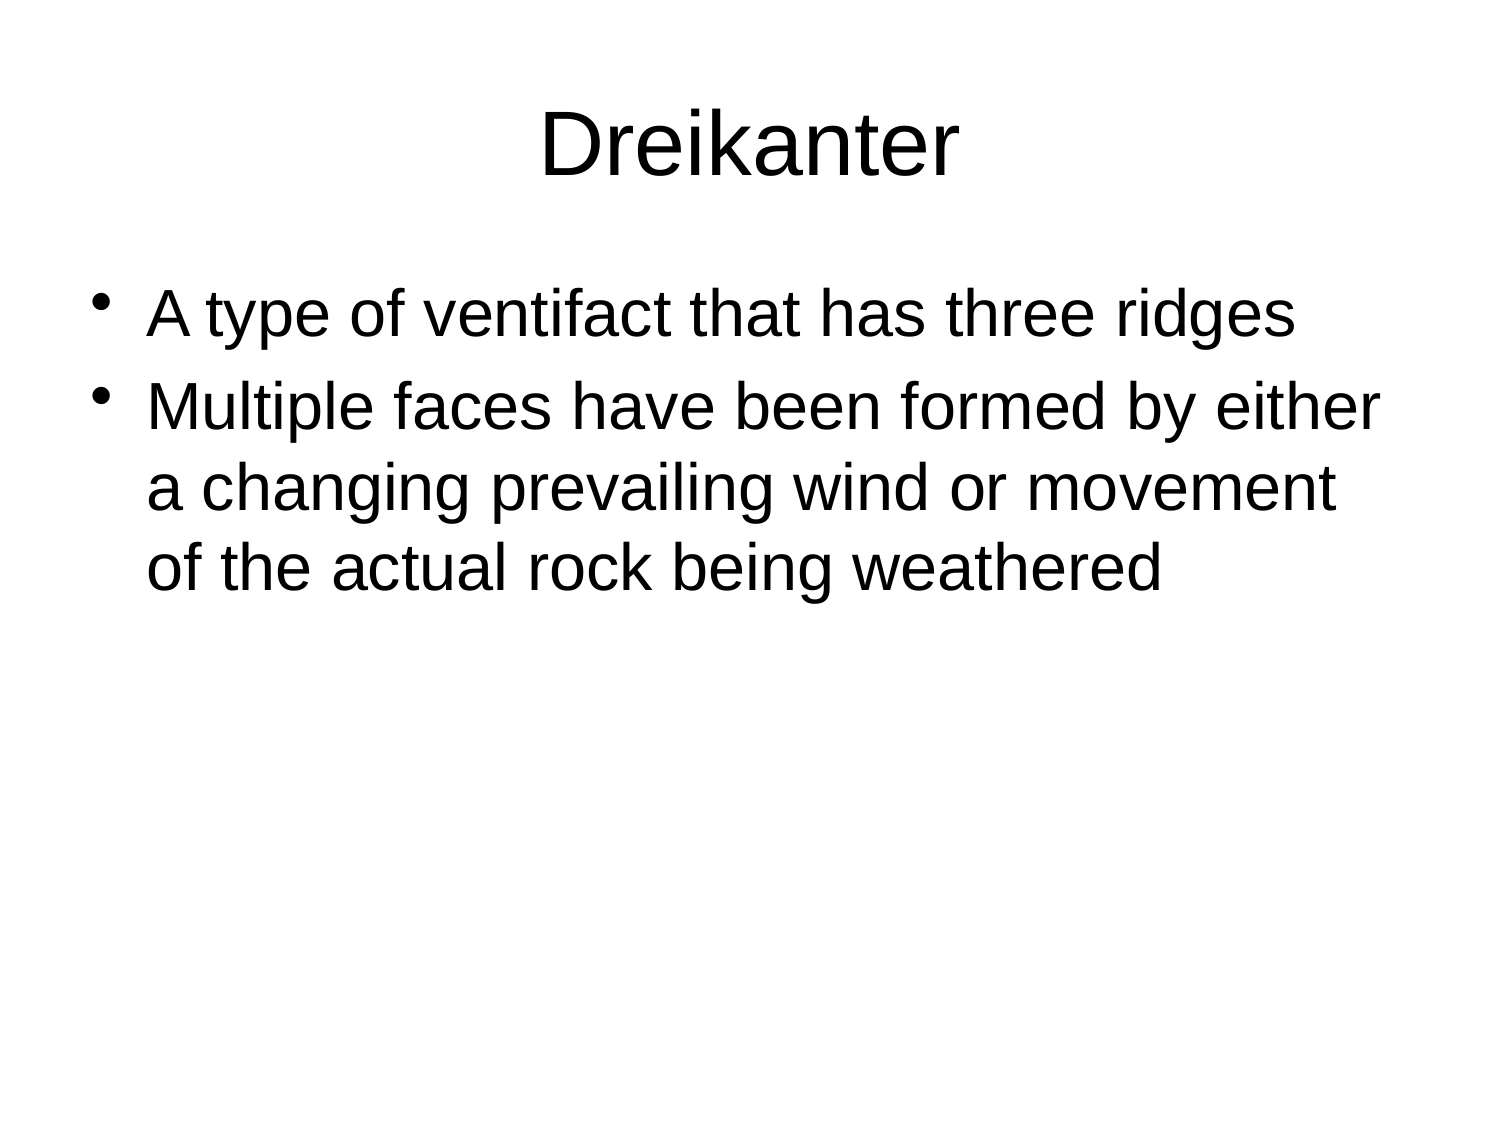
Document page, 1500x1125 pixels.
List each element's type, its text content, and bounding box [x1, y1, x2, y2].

list A type of ventifact that has three ridges Multiple faces have been formed by either a changing prevailing wind or movement of the actual rock being weathered [74, 262, 1426, 1006]
title Dreikanter [74, 44, 1426, 233]
